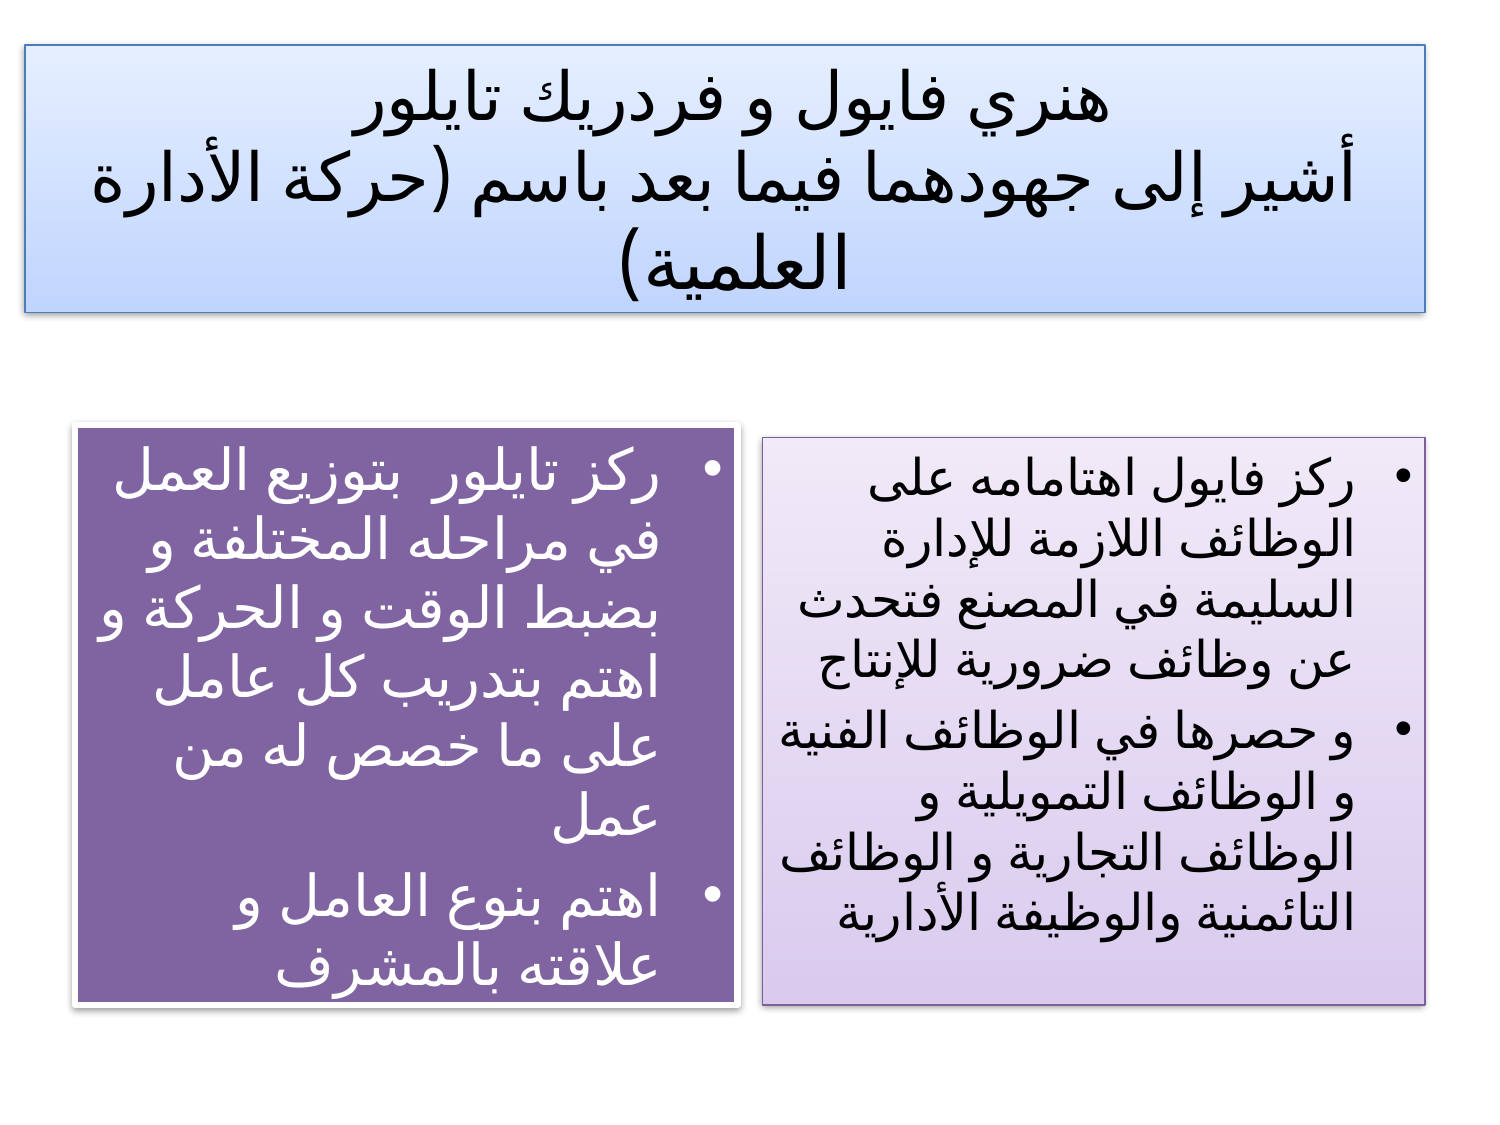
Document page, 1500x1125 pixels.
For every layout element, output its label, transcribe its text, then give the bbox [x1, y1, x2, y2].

list ركز فايول اهتامامه على الوظائف اللازمة للإدارة السليمة في المصنع فتحدث عن وظائف ضرورية للإنتاج و حصرها في الوظائف الفنية و الوظائف التمويلية و الوظائف التجارية و الوظائف التائمنية والوظيفة الأدارية [762, 437, 1426, 1006]
title هنري فايول و فردريك تايلور أشير إلى جهودهما فيما بعد باسم (حركة الأدارة العلمية) [24, 44, 1426, 313]
list ركز تايلور بتوزيع العمل في مراحله المختلفة و بضبط الوقت و الحركة و اهتم بتدريب كل عامل على ما خصص له من عمل اهتم بنوع العامل و علاقته بالمشرف [72, 422, 741, 1008]
